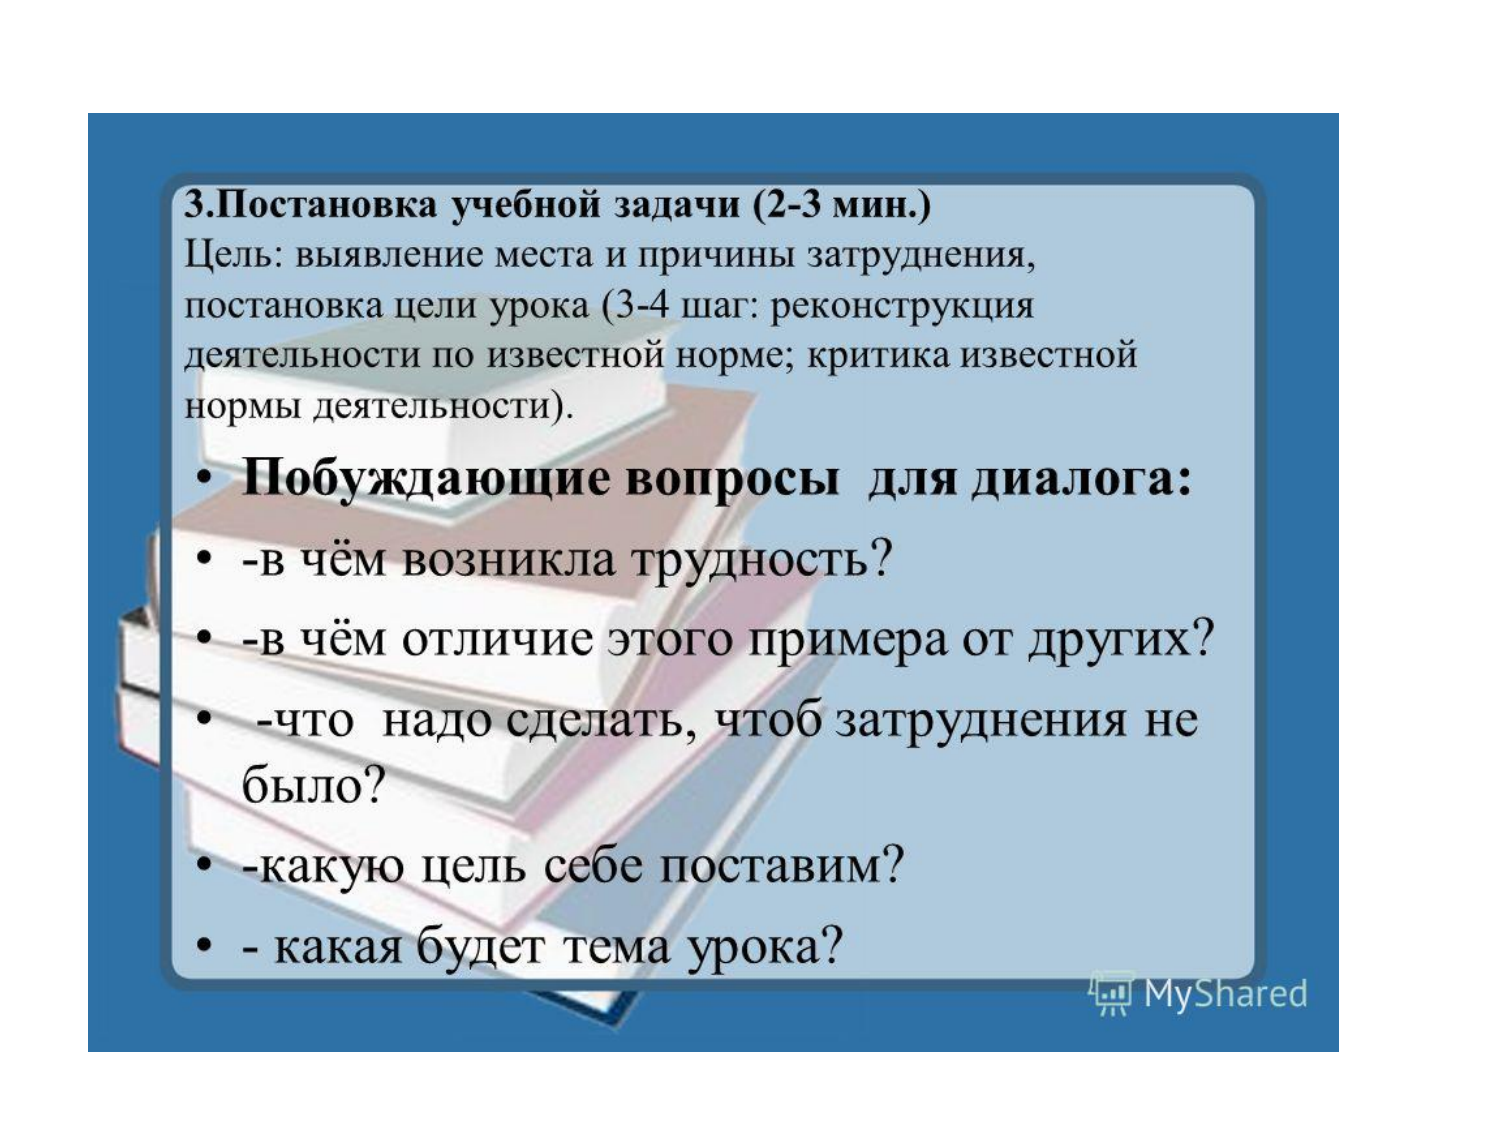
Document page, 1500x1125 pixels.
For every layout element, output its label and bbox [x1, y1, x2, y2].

picture [88, 113, 1339, 1052]
